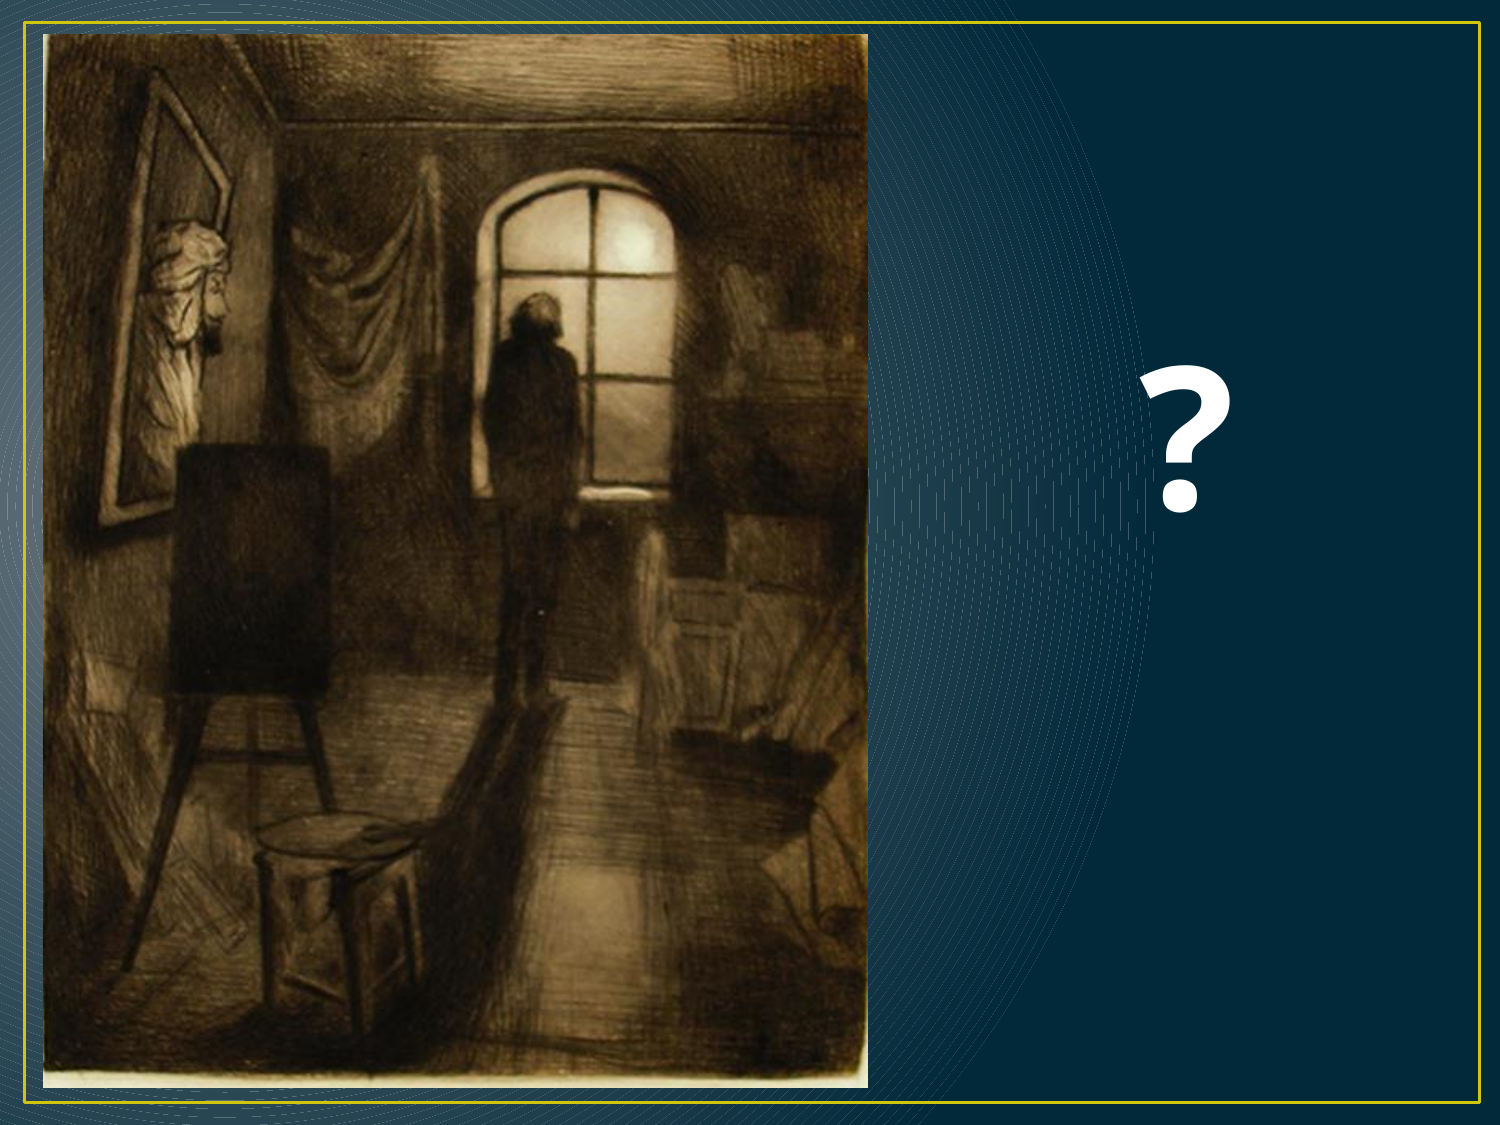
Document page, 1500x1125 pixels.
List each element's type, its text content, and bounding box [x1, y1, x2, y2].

picture [43, 34, 868, 1089]
text_box ? [986, 302, 1388, 558]
